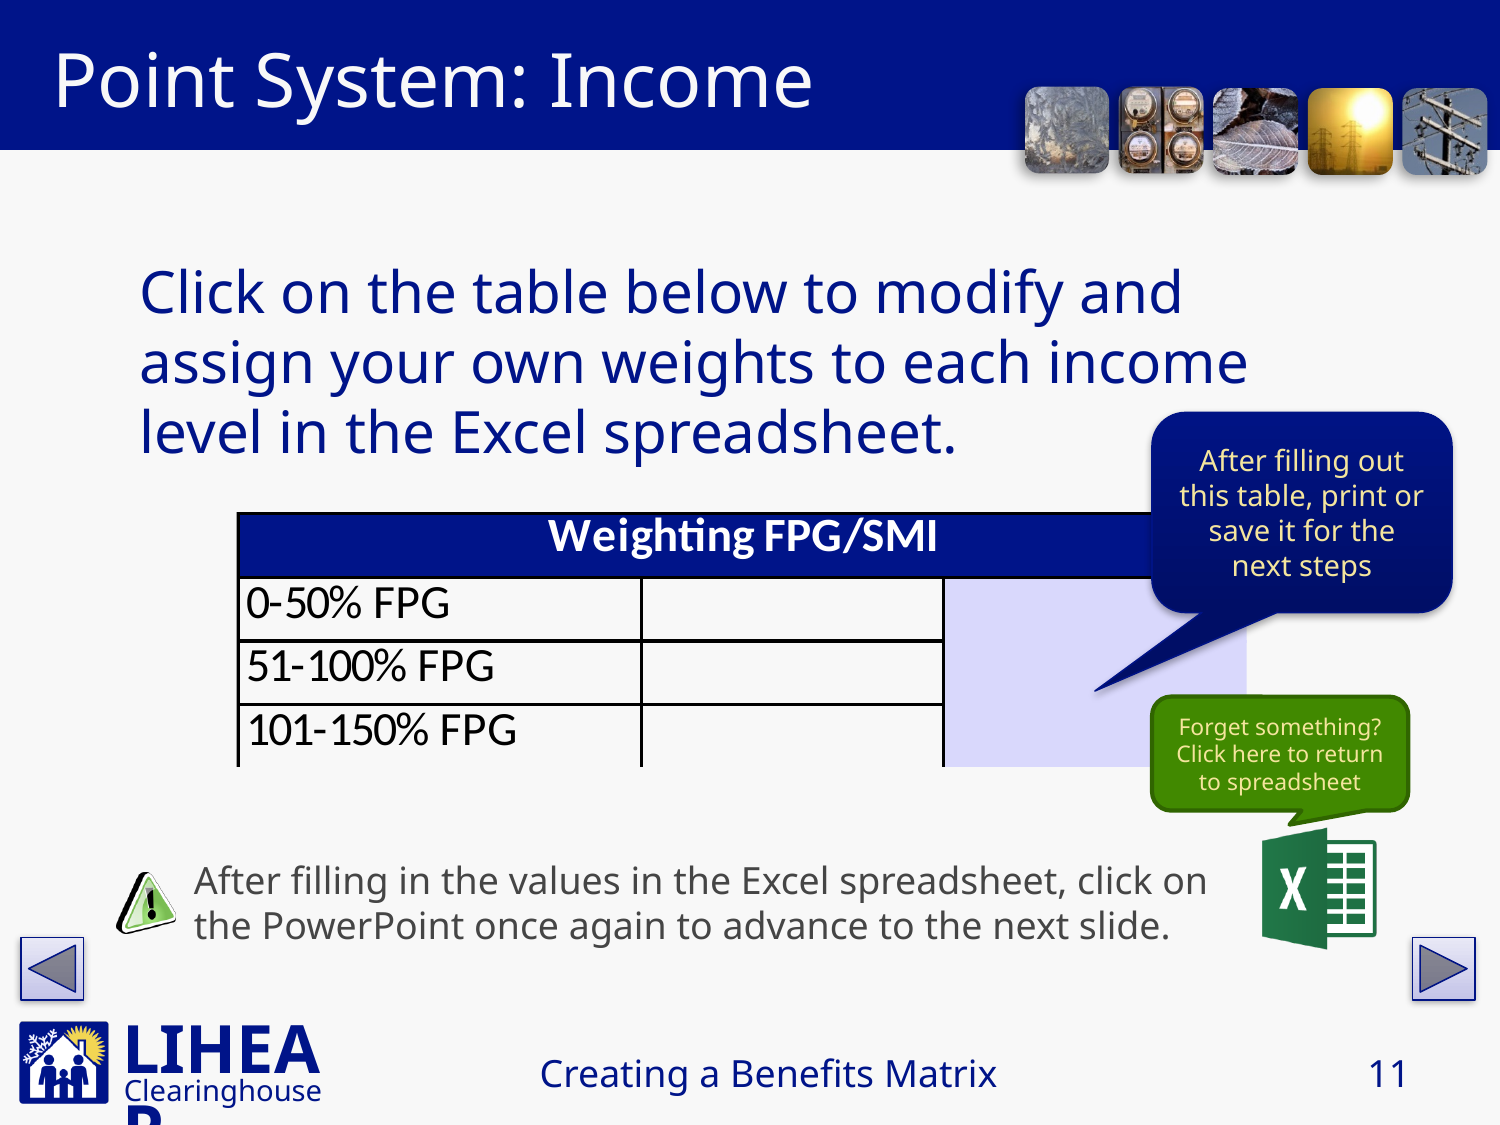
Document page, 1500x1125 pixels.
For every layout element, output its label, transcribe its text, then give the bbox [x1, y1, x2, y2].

picture [12, 1017, 113, 1107]
text_box After filling in the values in the Excel spreadsheet, click on the PowerPoint once again to advance to the next slide. [179, 849, 1146, 955]
picture [1118, 150, 1204, 174]
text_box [236, 512, 1251, 770]
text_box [1151, 696, 1409, 957]
picture [1402, 88, 1488, 175]
title Point System: Income [37, 24, 1388, 150]
picture [1213, 150, 1299, 175]
picture [115, 872, 176, 934]
slide_number 11 [1088, 1042, 1425, 1103]
text_box [20, 937, 84, 1001]
picture [1307, 91, 1393, 175]
footer Creating a Benefits Matrix [450, 1042, 1088, 1103]
text_box [1412, 937, 1476, 1001]
text_box Click on the table below to modify and assign your own weights to each income level in the Excel spreadsheet. [125, 248, 1375, 473]
picture [1025, 150, 1110, 174]
text_box After filling out this table, print or save it for the next steps [1151, 411, 1453, 623]
